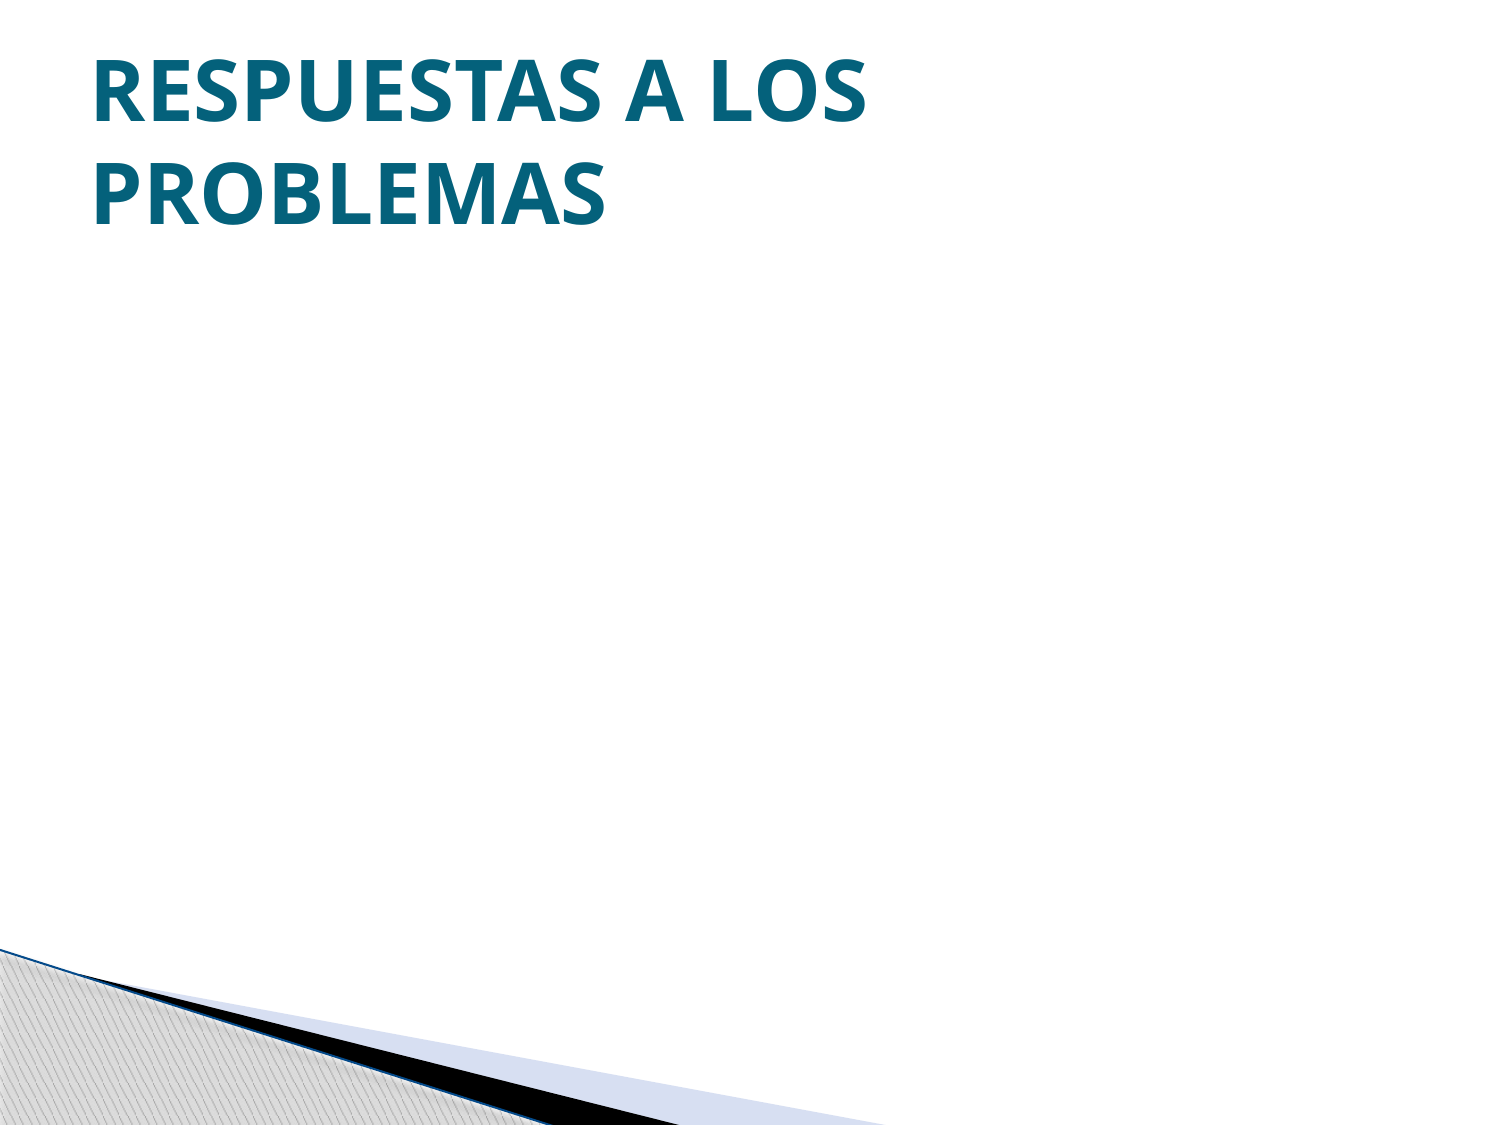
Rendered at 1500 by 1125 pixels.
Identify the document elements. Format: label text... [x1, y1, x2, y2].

title RESPUESTAS A LOS PROBLEMAS [75, 45, 1425, 233]
